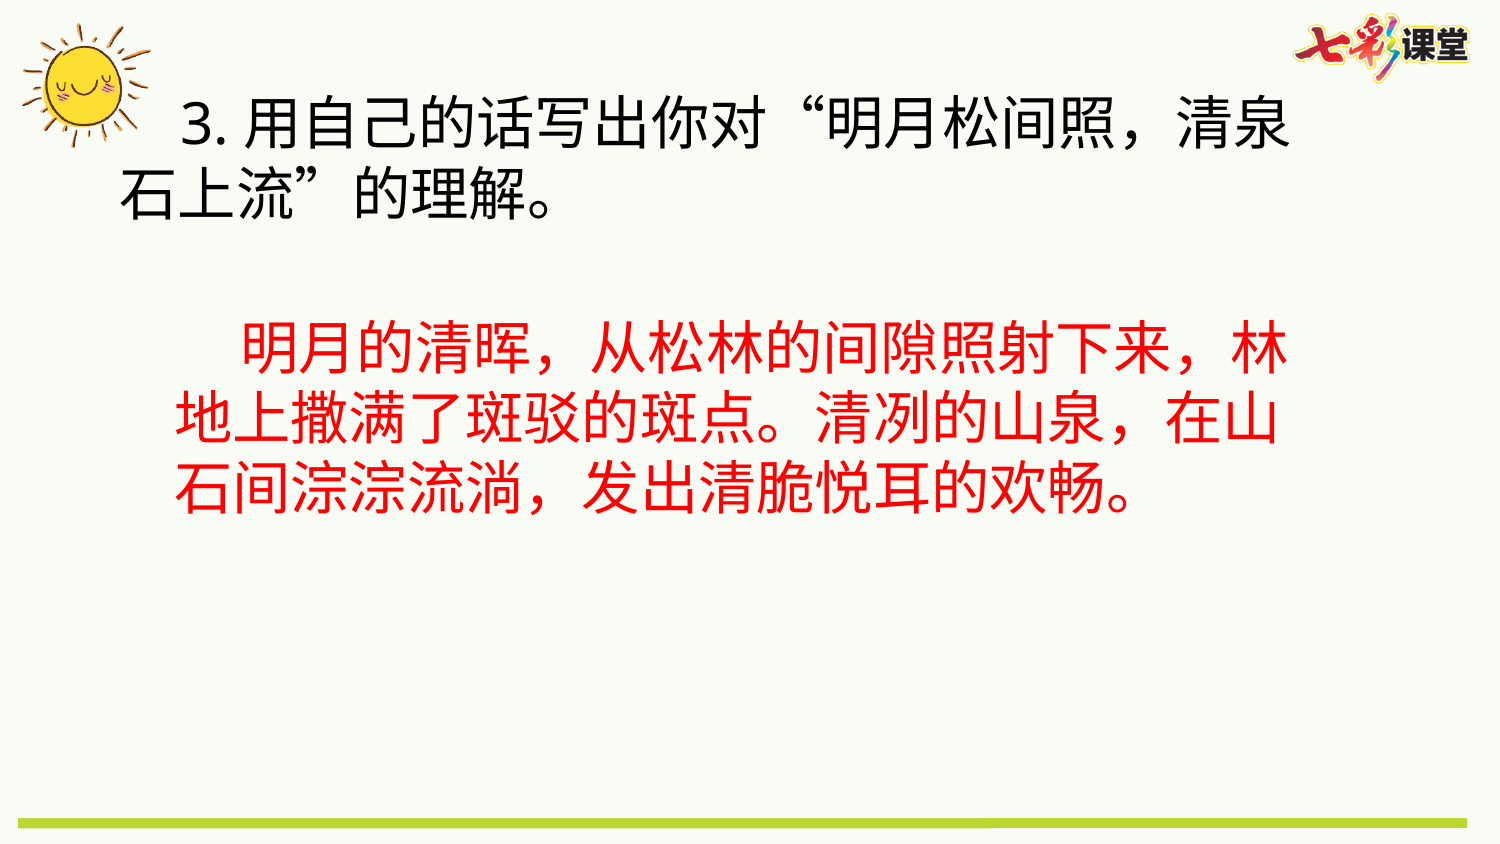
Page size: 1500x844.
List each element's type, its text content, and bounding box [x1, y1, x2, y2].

picture [0, 0, 173, 172]
text_box 明月的清晖，从松林的间隙照射下来，林地上撒满了斑驳的斑点。清冽的山泉，在山石间淙淙流淌，发出清脆悦耳的欢畅。 [159, 303, 1317, 529]
picture [18, 771, 1467, 844]
text_box 3.用自己的话写出你对“明月松间照，清泉石上流”的理解。 [104, 79, 1334, 234]
picture [1291, 9, 1472, 87]
